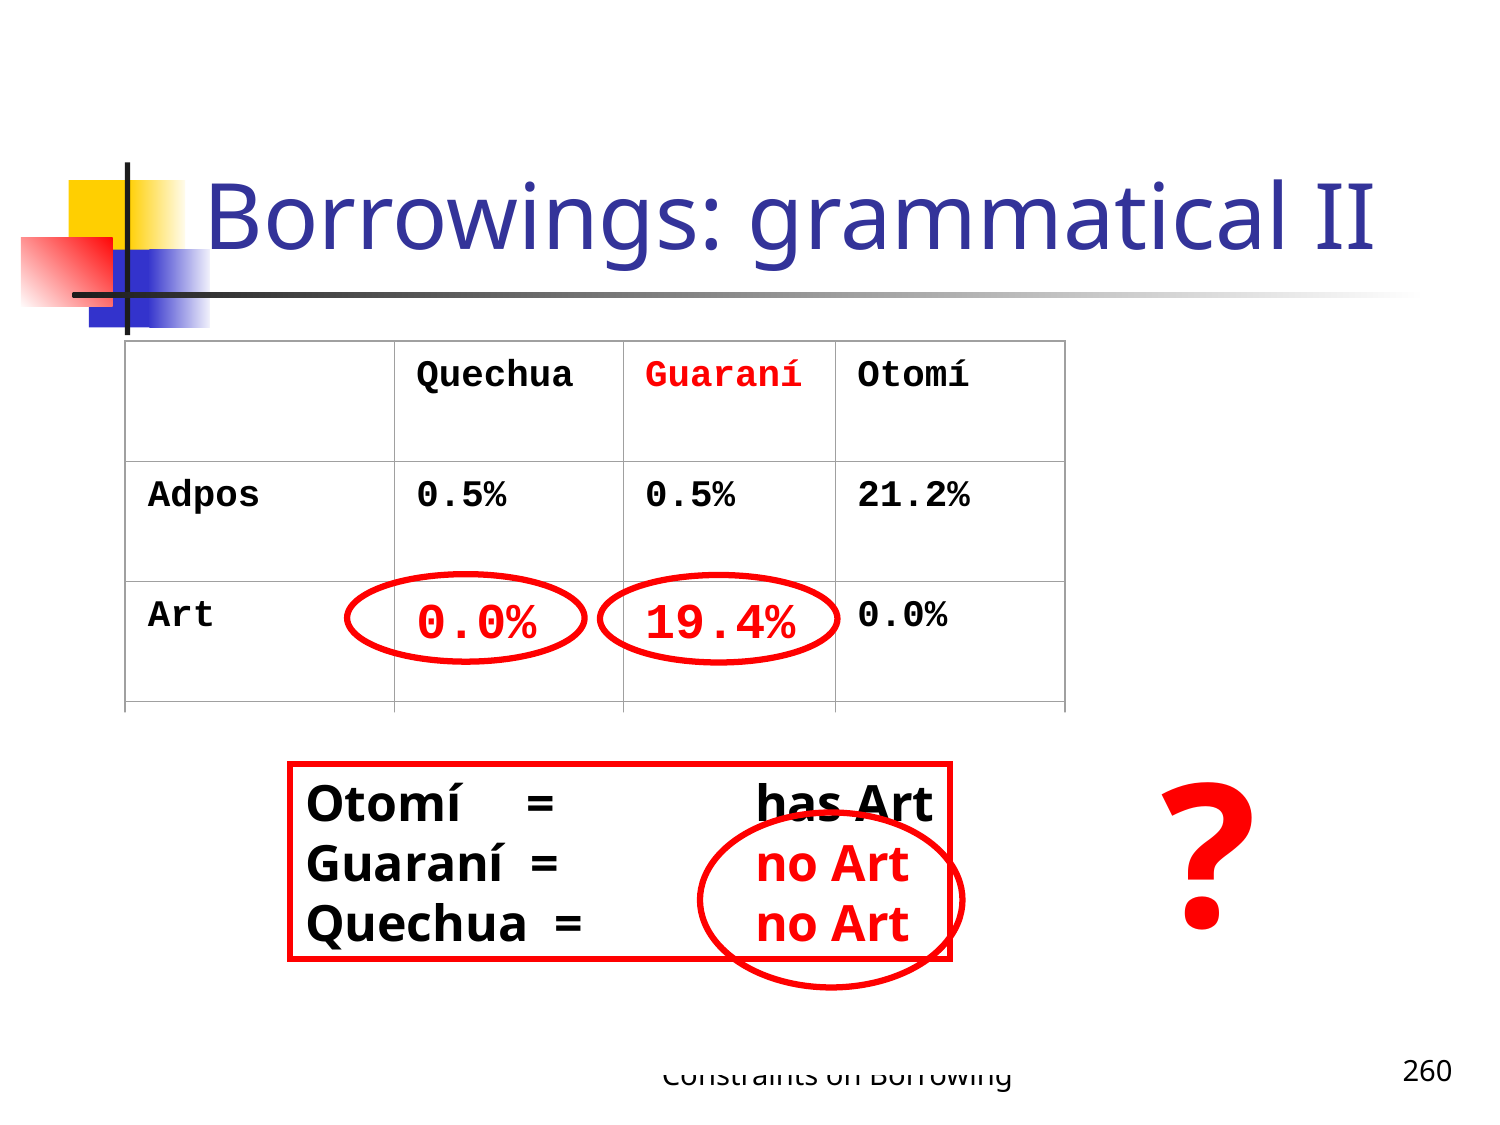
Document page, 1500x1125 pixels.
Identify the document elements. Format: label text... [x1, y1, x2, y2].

footer Constraints on Borrowing [599, 1075, 1076, 1100]
text_box [0, 14, 1500, 224]
text_box [99, 712, 1100, 1075]
title Borrowings: grammatical II [188, 224, 1468, 276]
slide_number 260 [1154, 1023, 1468, 1100]
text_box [124, 340, 1066, 1063]
text_box ? [1146, 719, 1272, 975]
